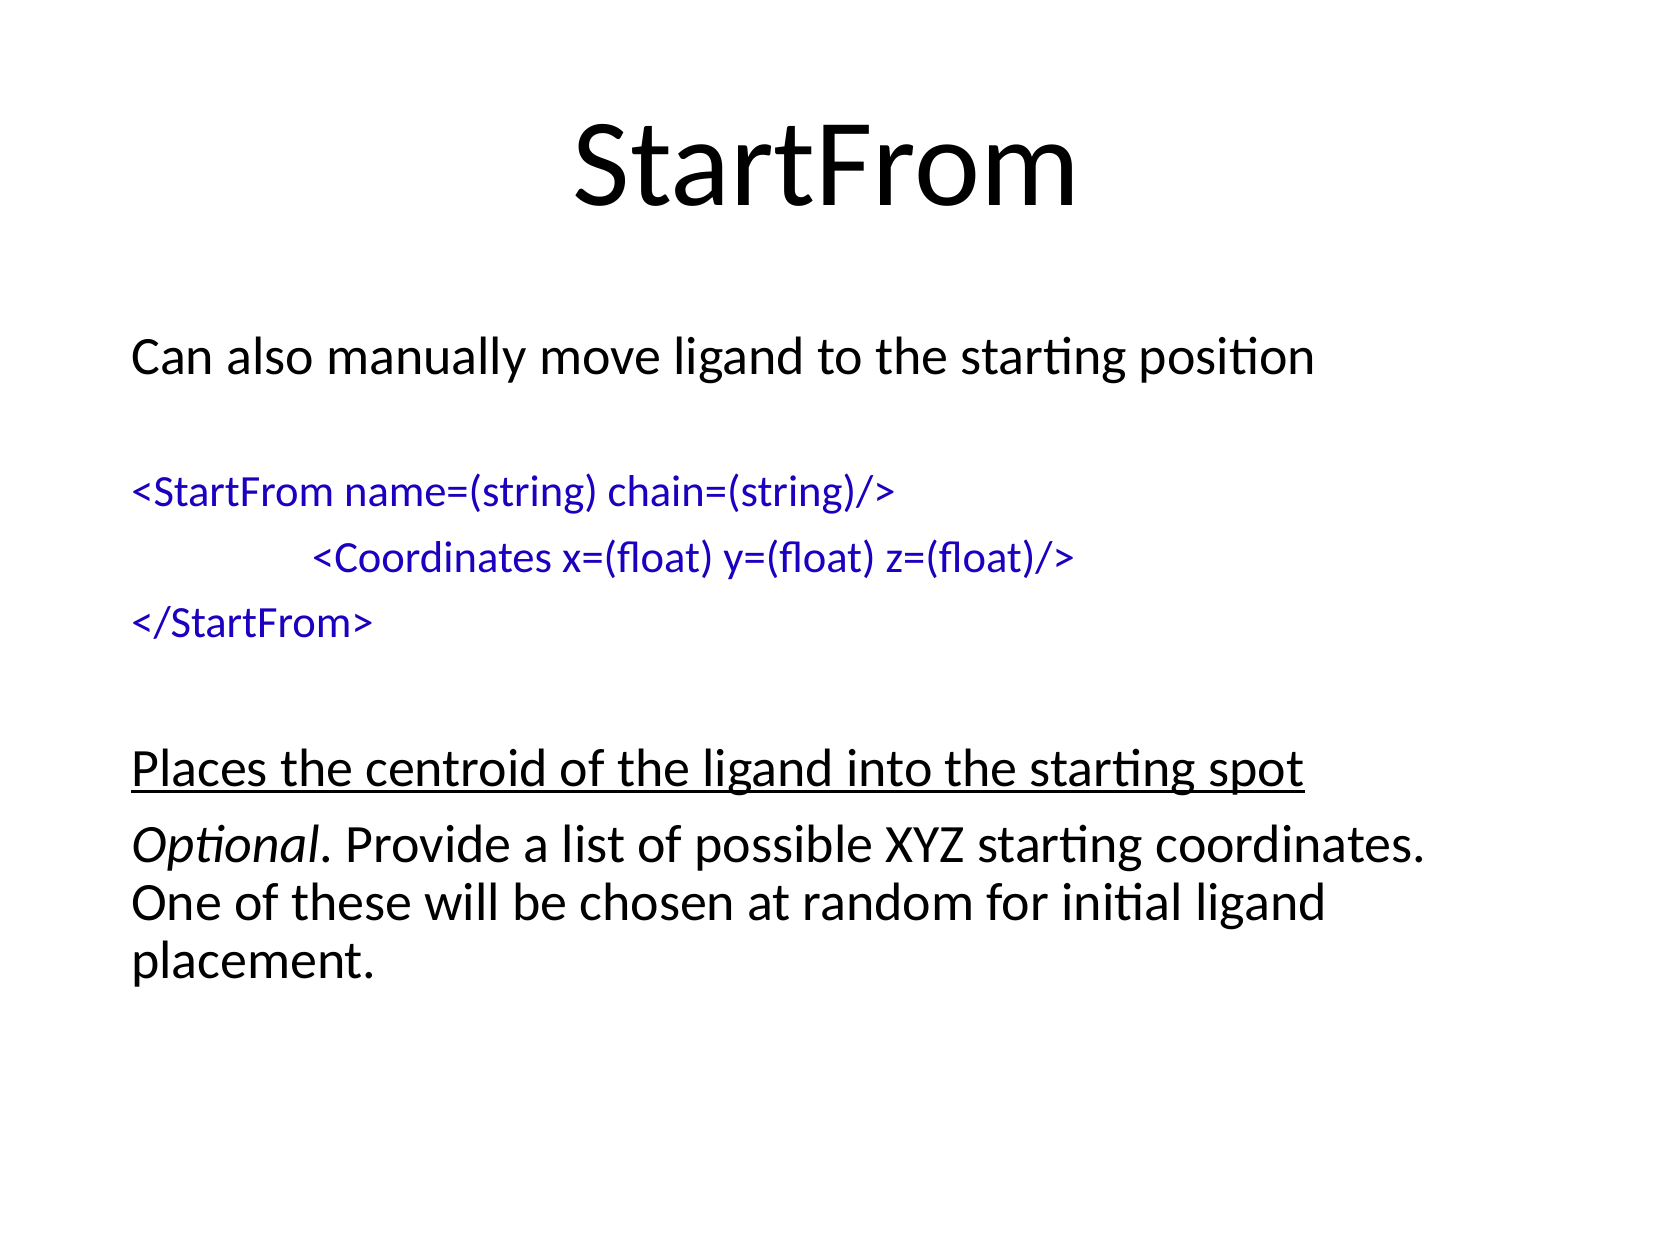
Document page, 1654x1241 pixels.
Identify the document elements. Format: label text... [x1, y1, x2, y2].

list Can also manually move ligand to the starting position <StartFrom name=(string) chain=(string)/> <Coordinates x=(float) y=(float) z=(float)/> </StartFrom> Places the centroid of the ligand into the starting spot Optional. Provide a list of possible XYZ starting coordinates. One of these will be chosen at random for initial ligand placement. [116, 320, 1543, 971]
title StartFrom [113, 45, 1540, 285]
